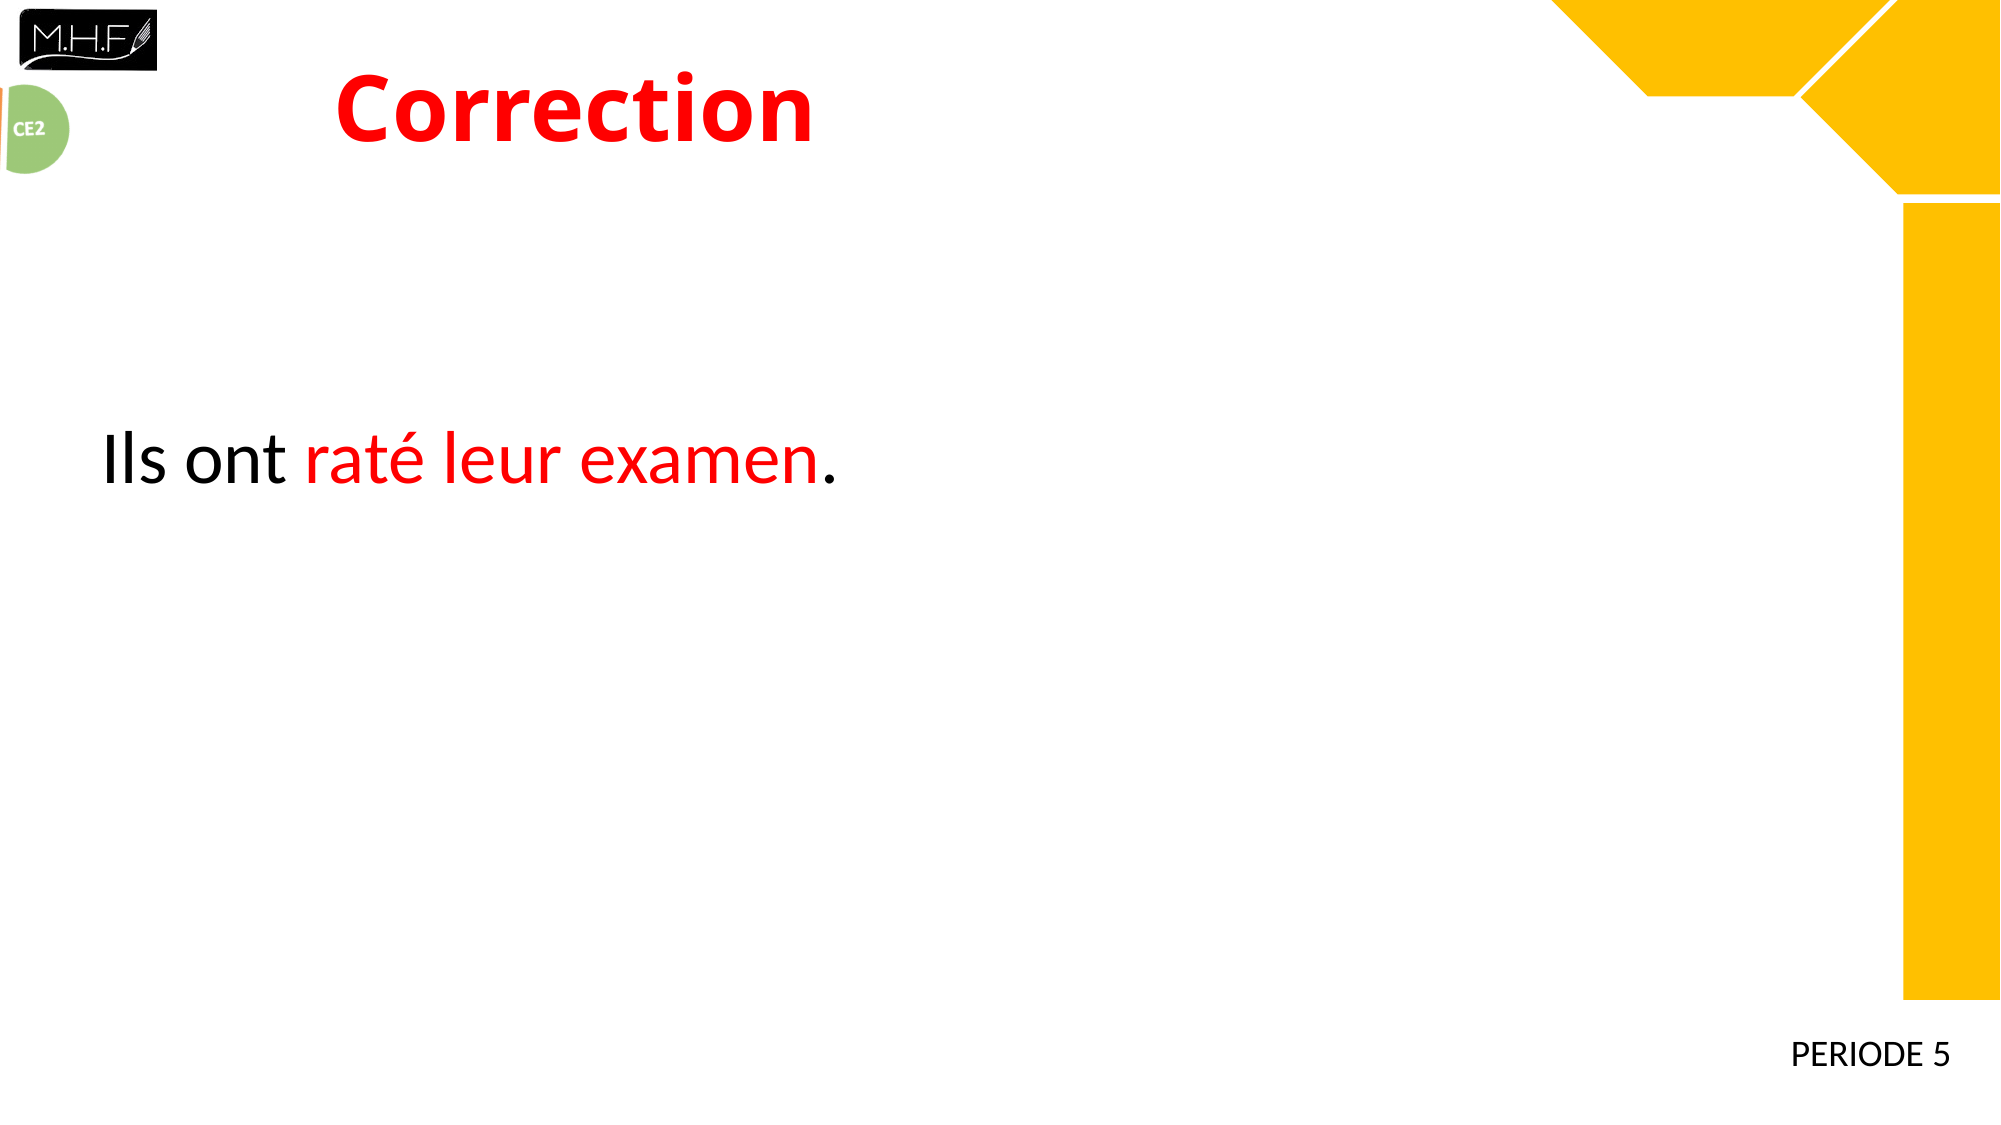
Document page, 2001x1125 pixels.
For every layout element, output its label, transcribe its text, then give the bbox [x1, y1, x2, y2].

text_box [1799, 0, 2000, 196]
text_box PERIODE 5 [1362, 1021, 1967, 1125]
text_box [1549, 0, 1892, 98]
list Ils ont raté leur examen. [86, 300, 1748, 1015]
text_box [1902, 202, 2000, 1001]
title Correction [318, 3, 1865, 221]
picture [0, 7, 157, 212]
